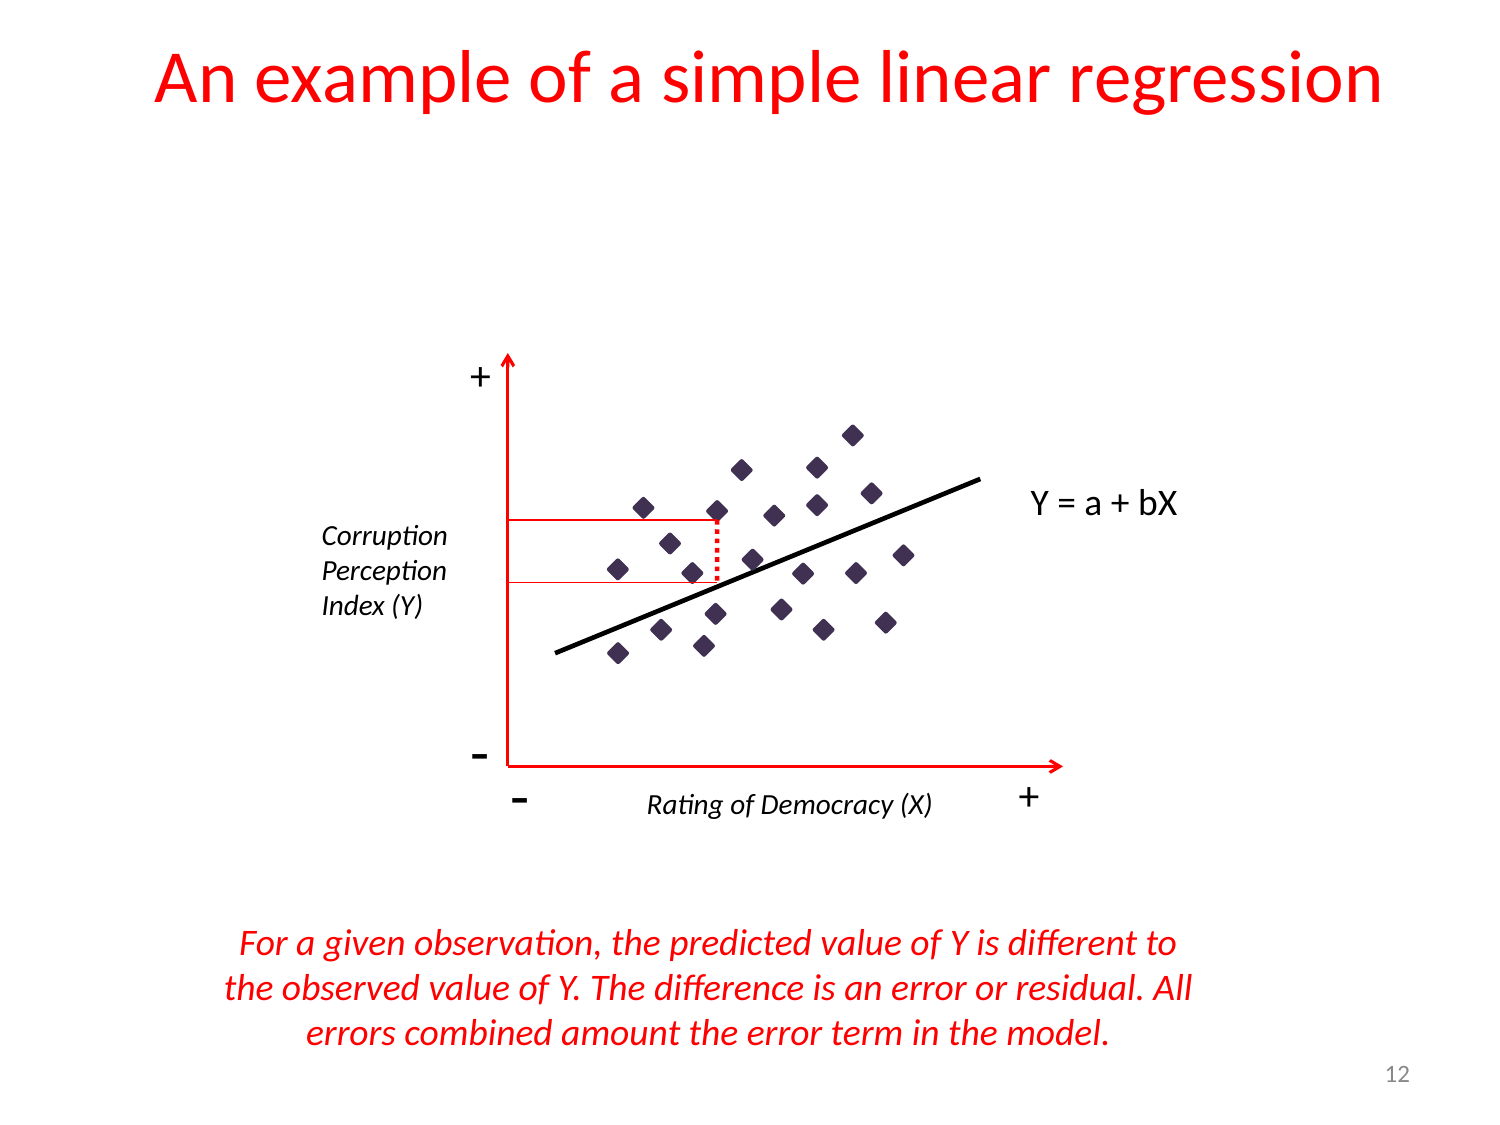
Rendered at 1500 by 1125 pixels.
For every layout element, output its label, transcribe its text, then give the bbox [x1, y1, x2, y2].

text_box For a given observation, the predicted value of Y is different to the observed value of Y. The difference is an error or residual. All errors combined amount the error term in the model. [206, 910, 1211, 1061]
slide_number 12 [1074, 1042, 1425, 1103]
text_box Y = a + bX [1080, 470, 1353, 530]
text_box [554, 478, 981, 654]
text_box Corruption Perception Index (Y) [306, 509, 450, 629]
title An example of a simple linear regression [75, 13, 1465, 132]
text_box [455, 340, 1076, 838]
